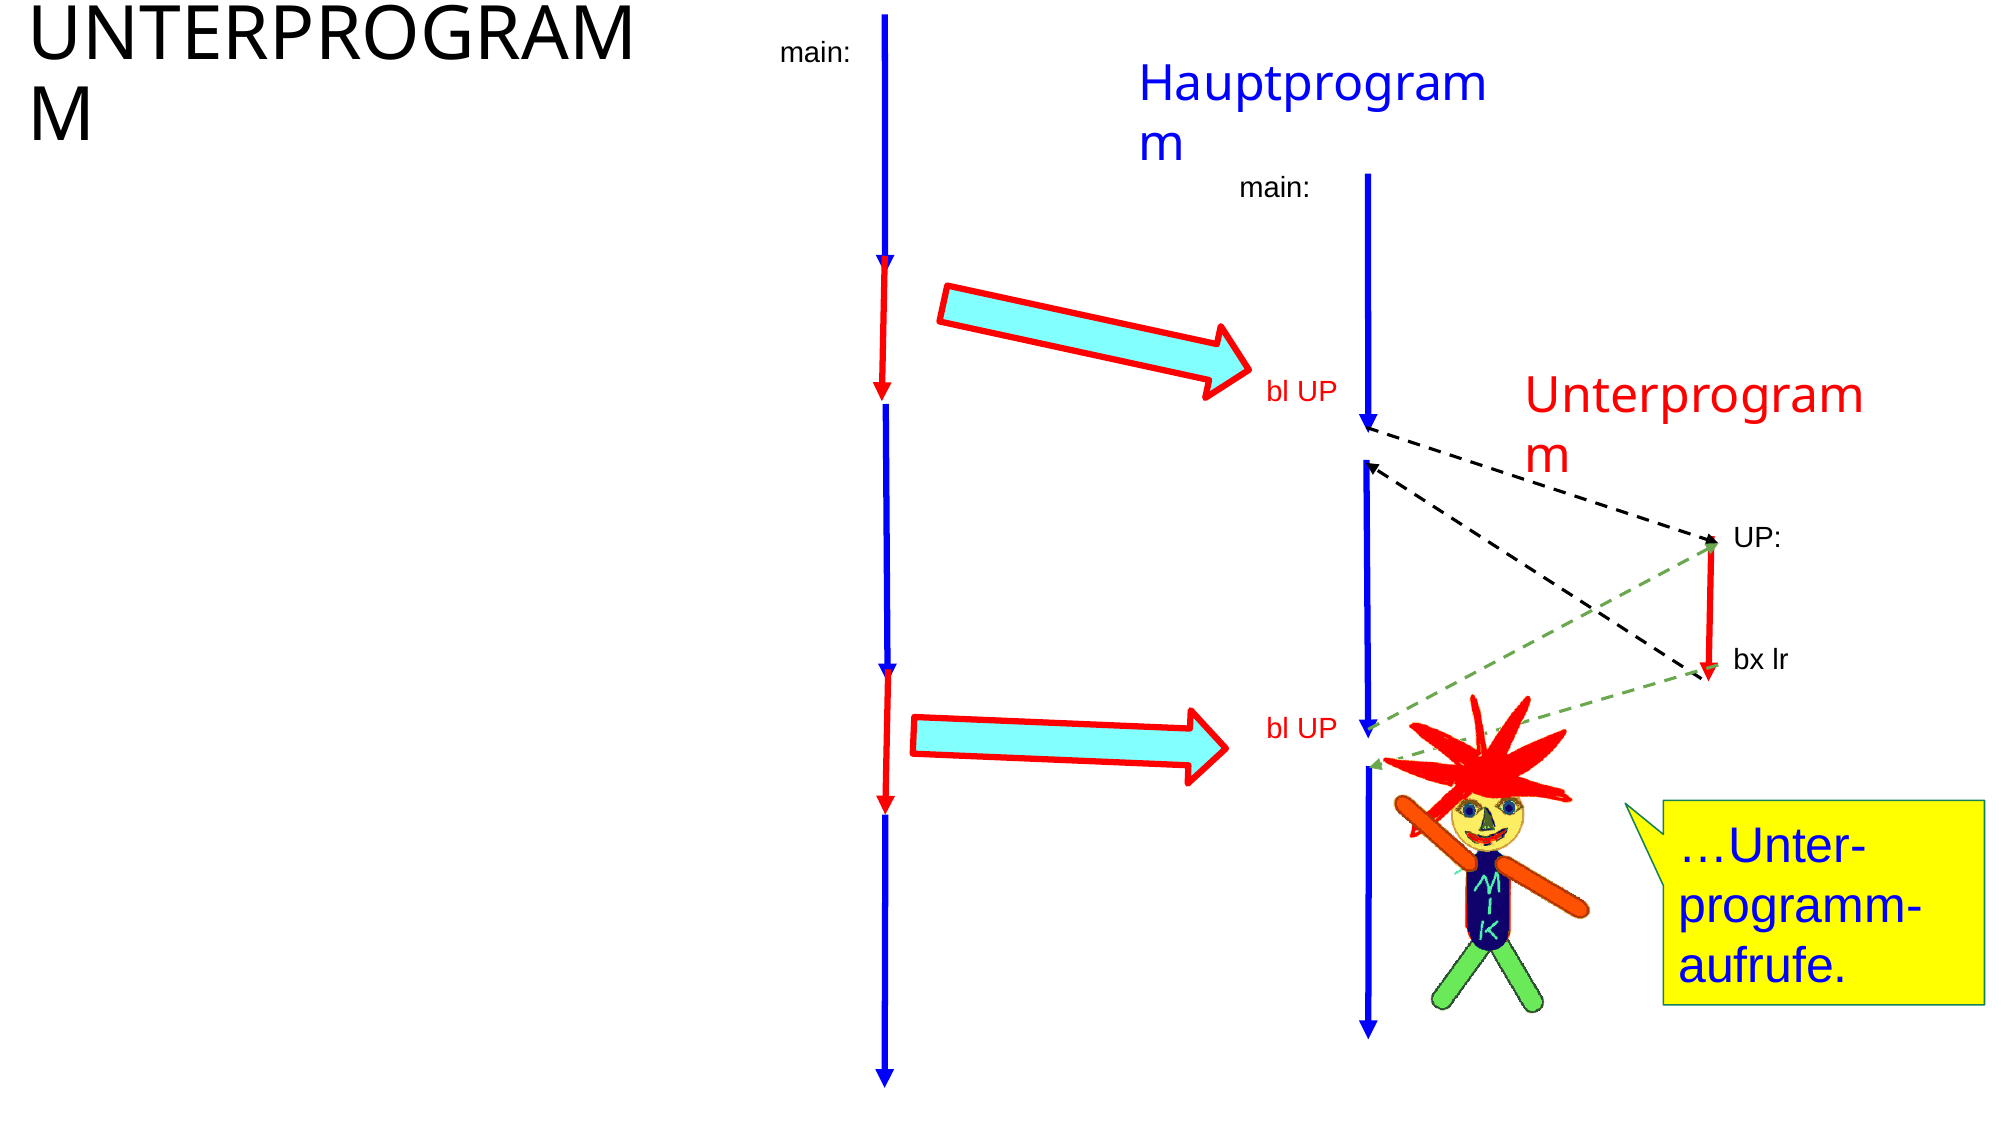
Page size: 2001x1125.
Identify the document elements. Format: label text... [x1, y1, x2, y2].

text_box …Unter- programm- aufrufe. [1625, 800, 1985, 1005]
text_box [881, 255, 885, 402]
text_box main: [1224, 152, 1342, 233]
picture [1368, 682, 1600, 1023]
text_box [912, 710, 1226, 784]
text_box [1366, 427, 1719, 542]
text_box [884, 669, 889, 815]
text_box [1367, 542, 1719, 664]
text_box bl UP [1251, 694, 1362, 765]
title UNTERPROGRAMM [12, 17, 705, 134]
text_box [1368, 664, 1719, 768]
text_box bx lr [1724, 624, 1836, 705]
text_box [1365, 462, 1702, 543]
text_box Unterprogramm [1509, 347, 1910, 428]
text_box bl UP [1251, 357, 1362, 428]
text_box UP: [1724, 503, 1836, 584]
text_box [939, 285, 1249, 398]
text_box main: [764, 17, 881, 98]
text_box Hauptprogramm [1123, 35, 1523, 116]
